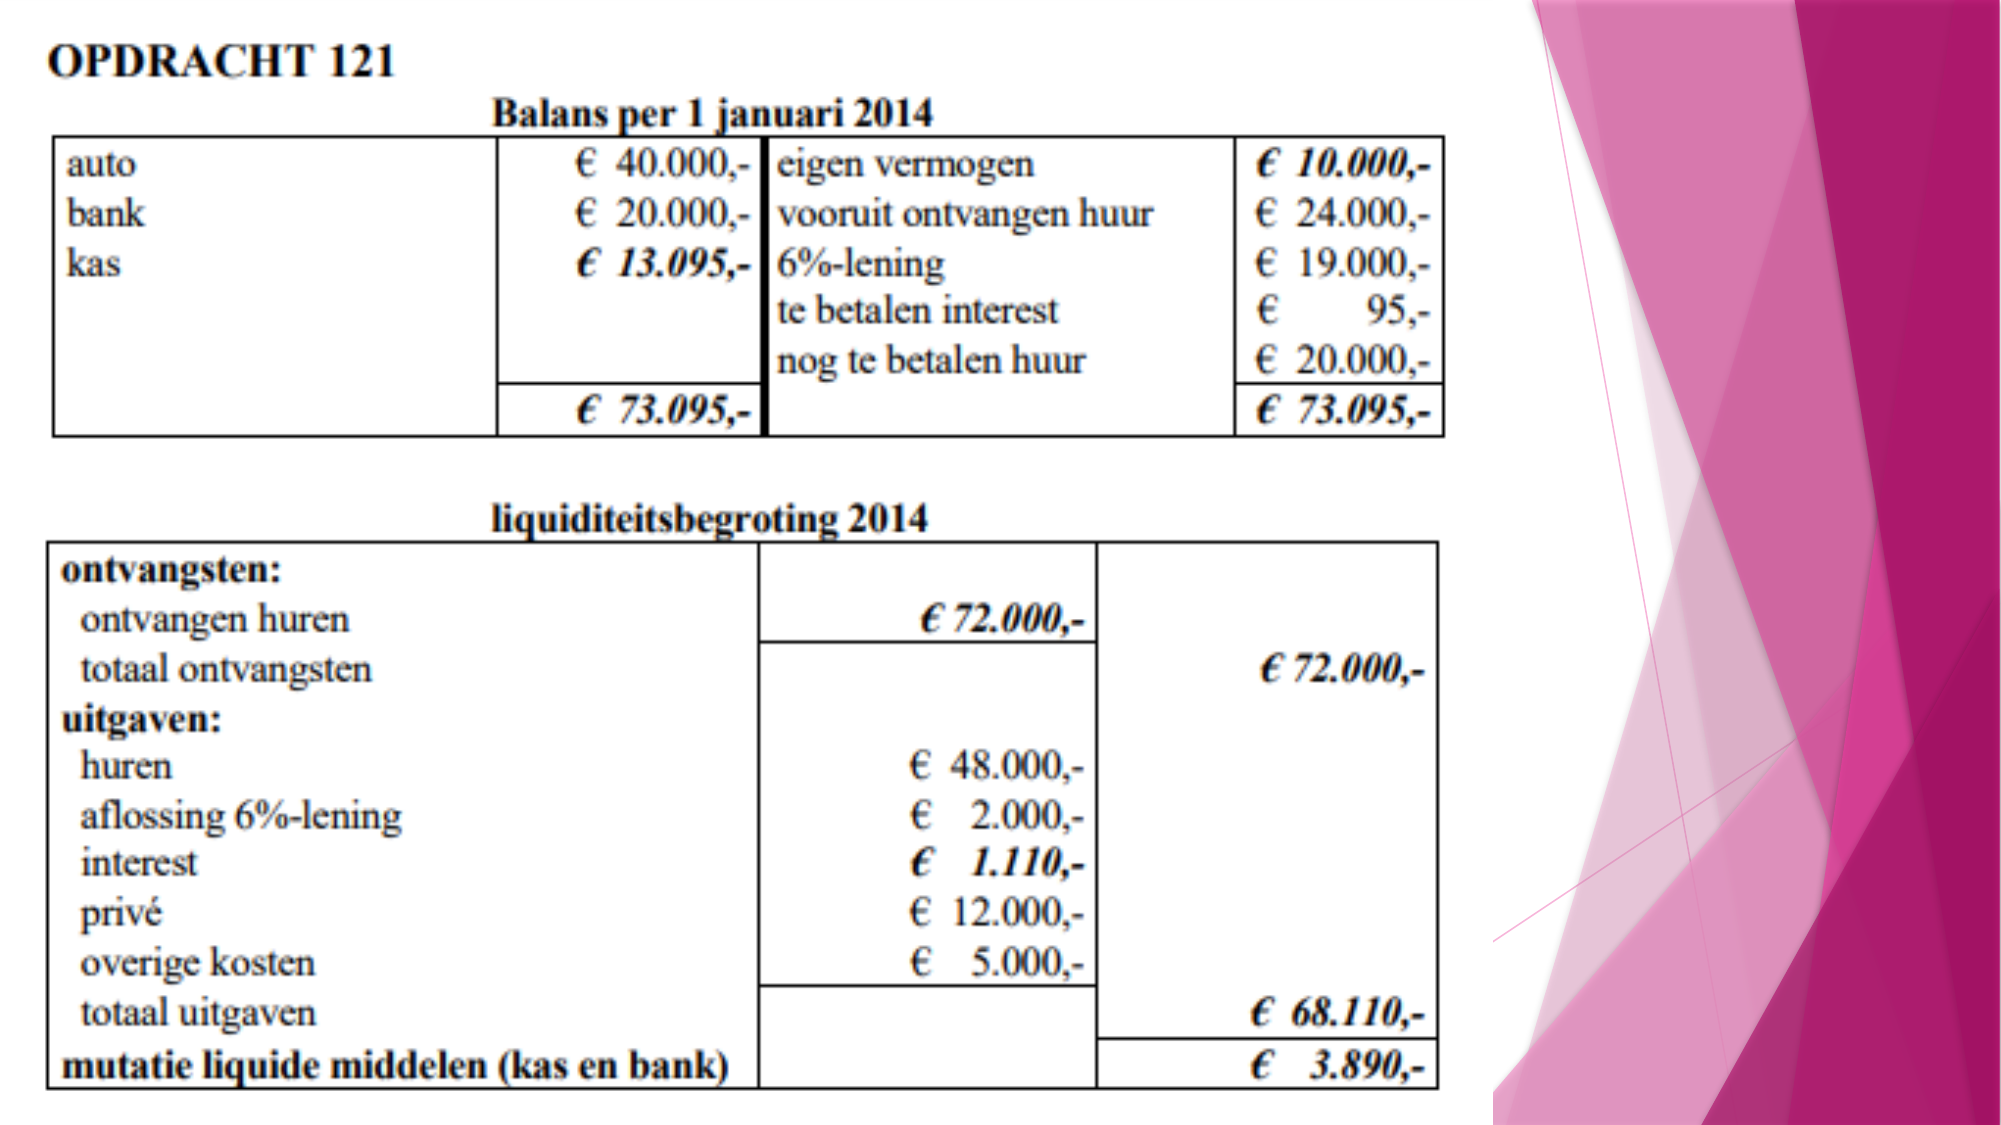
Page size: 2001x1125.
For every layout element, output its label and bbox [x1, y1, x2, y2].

picture [0, 0, 1493, 1125]
